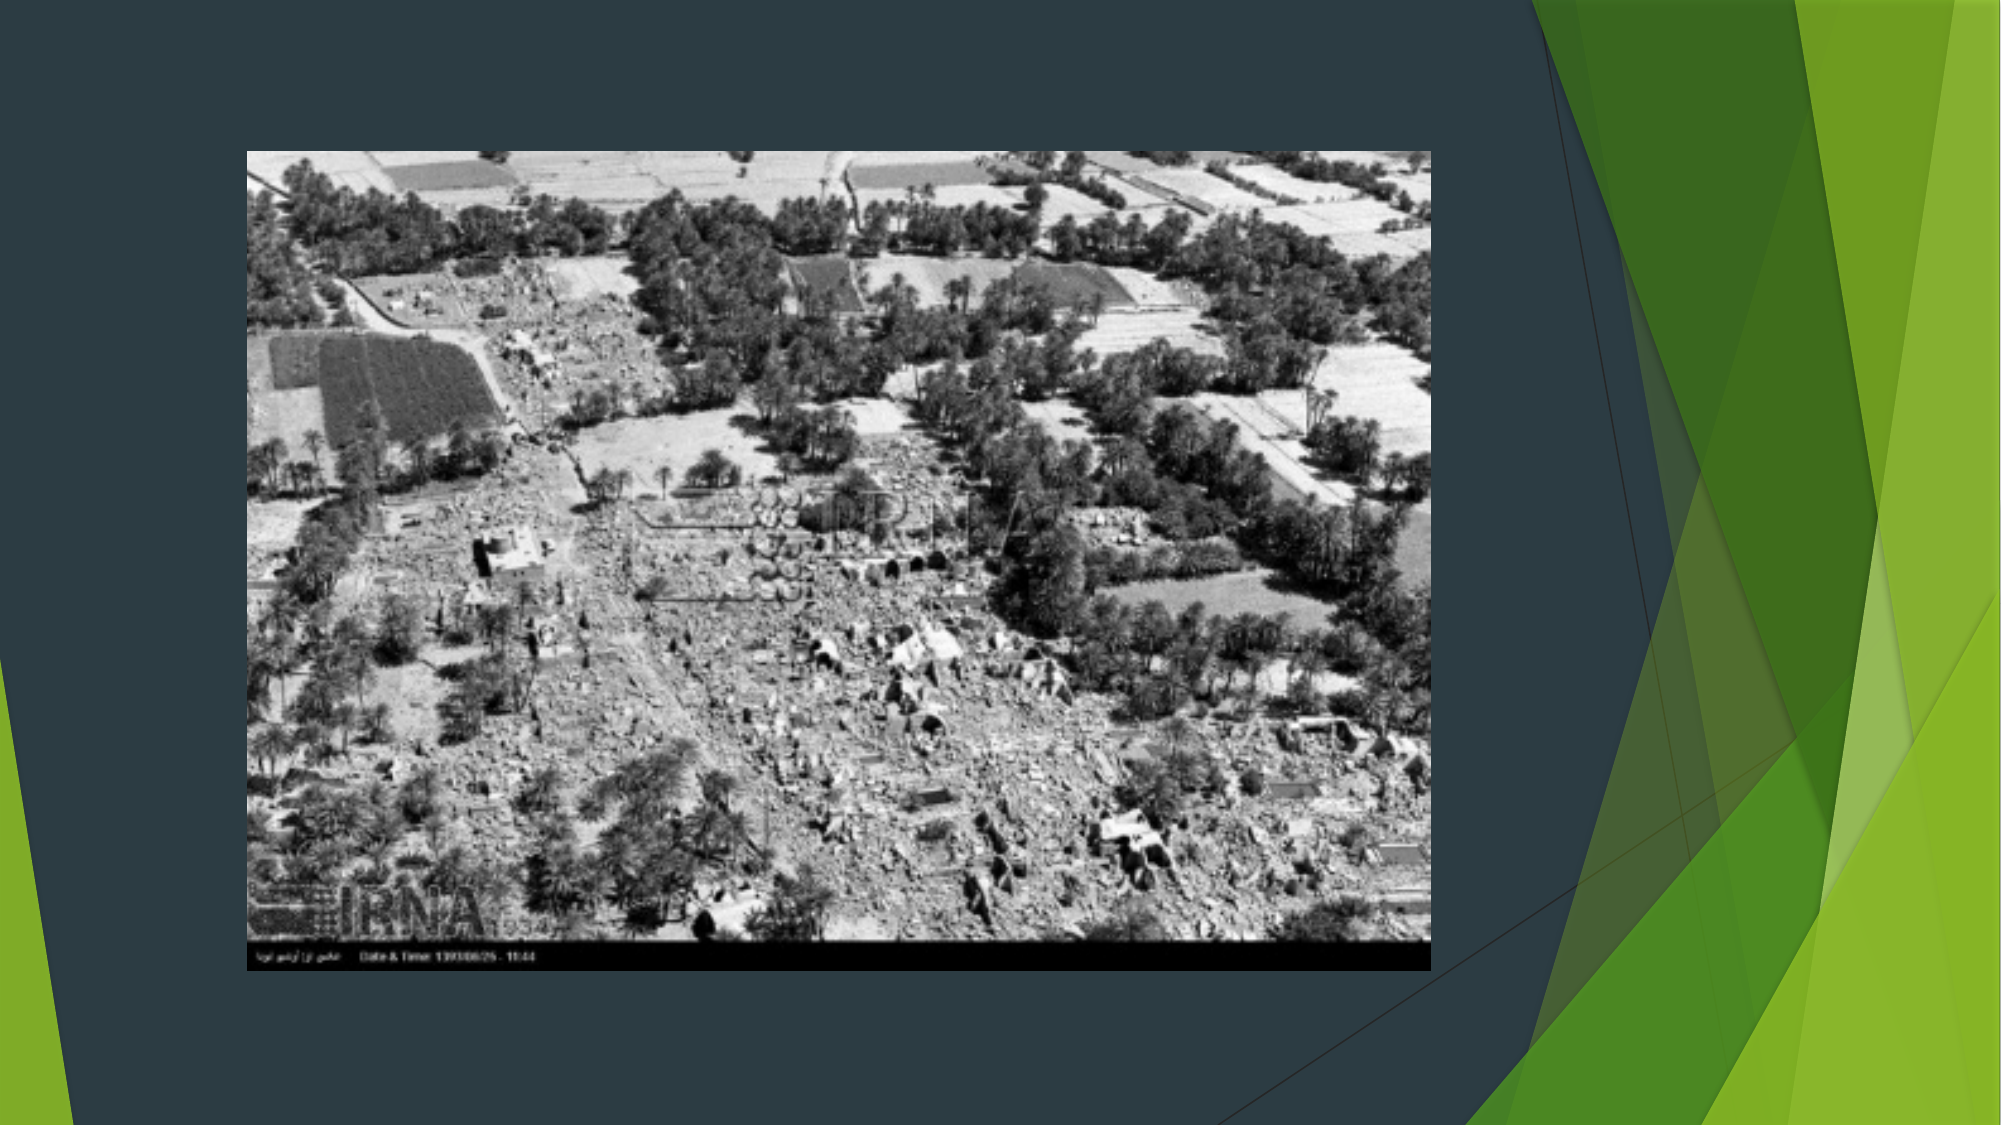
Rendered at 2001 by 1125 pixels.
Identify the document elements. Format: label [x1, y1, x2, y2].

list [246, 151, 1431, 971]
